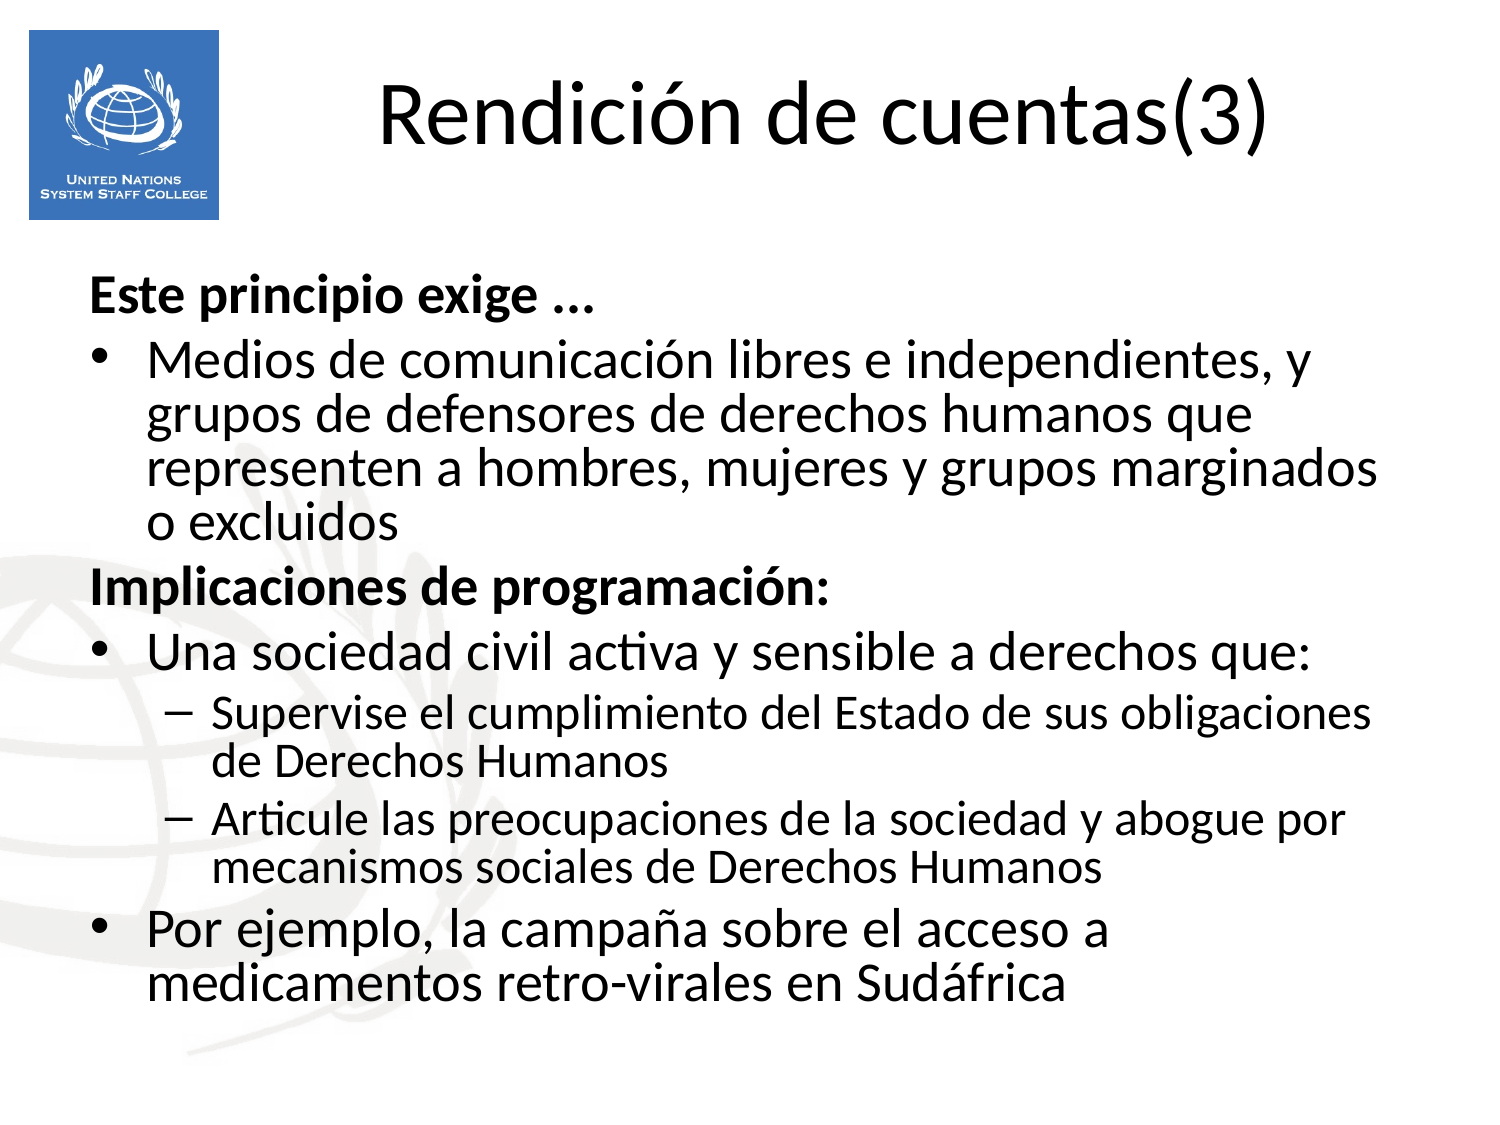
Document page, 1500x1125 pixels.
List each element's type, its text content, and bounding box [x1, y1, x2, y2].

text_box Este principio exige ... Medios de comunicación libres e independientes, y grupos de defensores de derechos humanos que representen a hombres, mujeres y grupos marginados o excluidos Implicaciones de programación: Una sociedad civil activa y sensible a derechos que: Supervise el cumplimiento del Estado de sus obligaciones de Derechos Humanos Articule las preocupaciones de la sociedad y abogue por mecanismos sociales de Derechos Humanos Por ejemplo, la campaña sobre el acceso a medicamentos retro-virales en Sudáfrica [74, 262, 1425, 1059]
text_box Rendición de cuentas(3) [149, 45, 1500, 233]
picture [29, 30, 219, 220]
